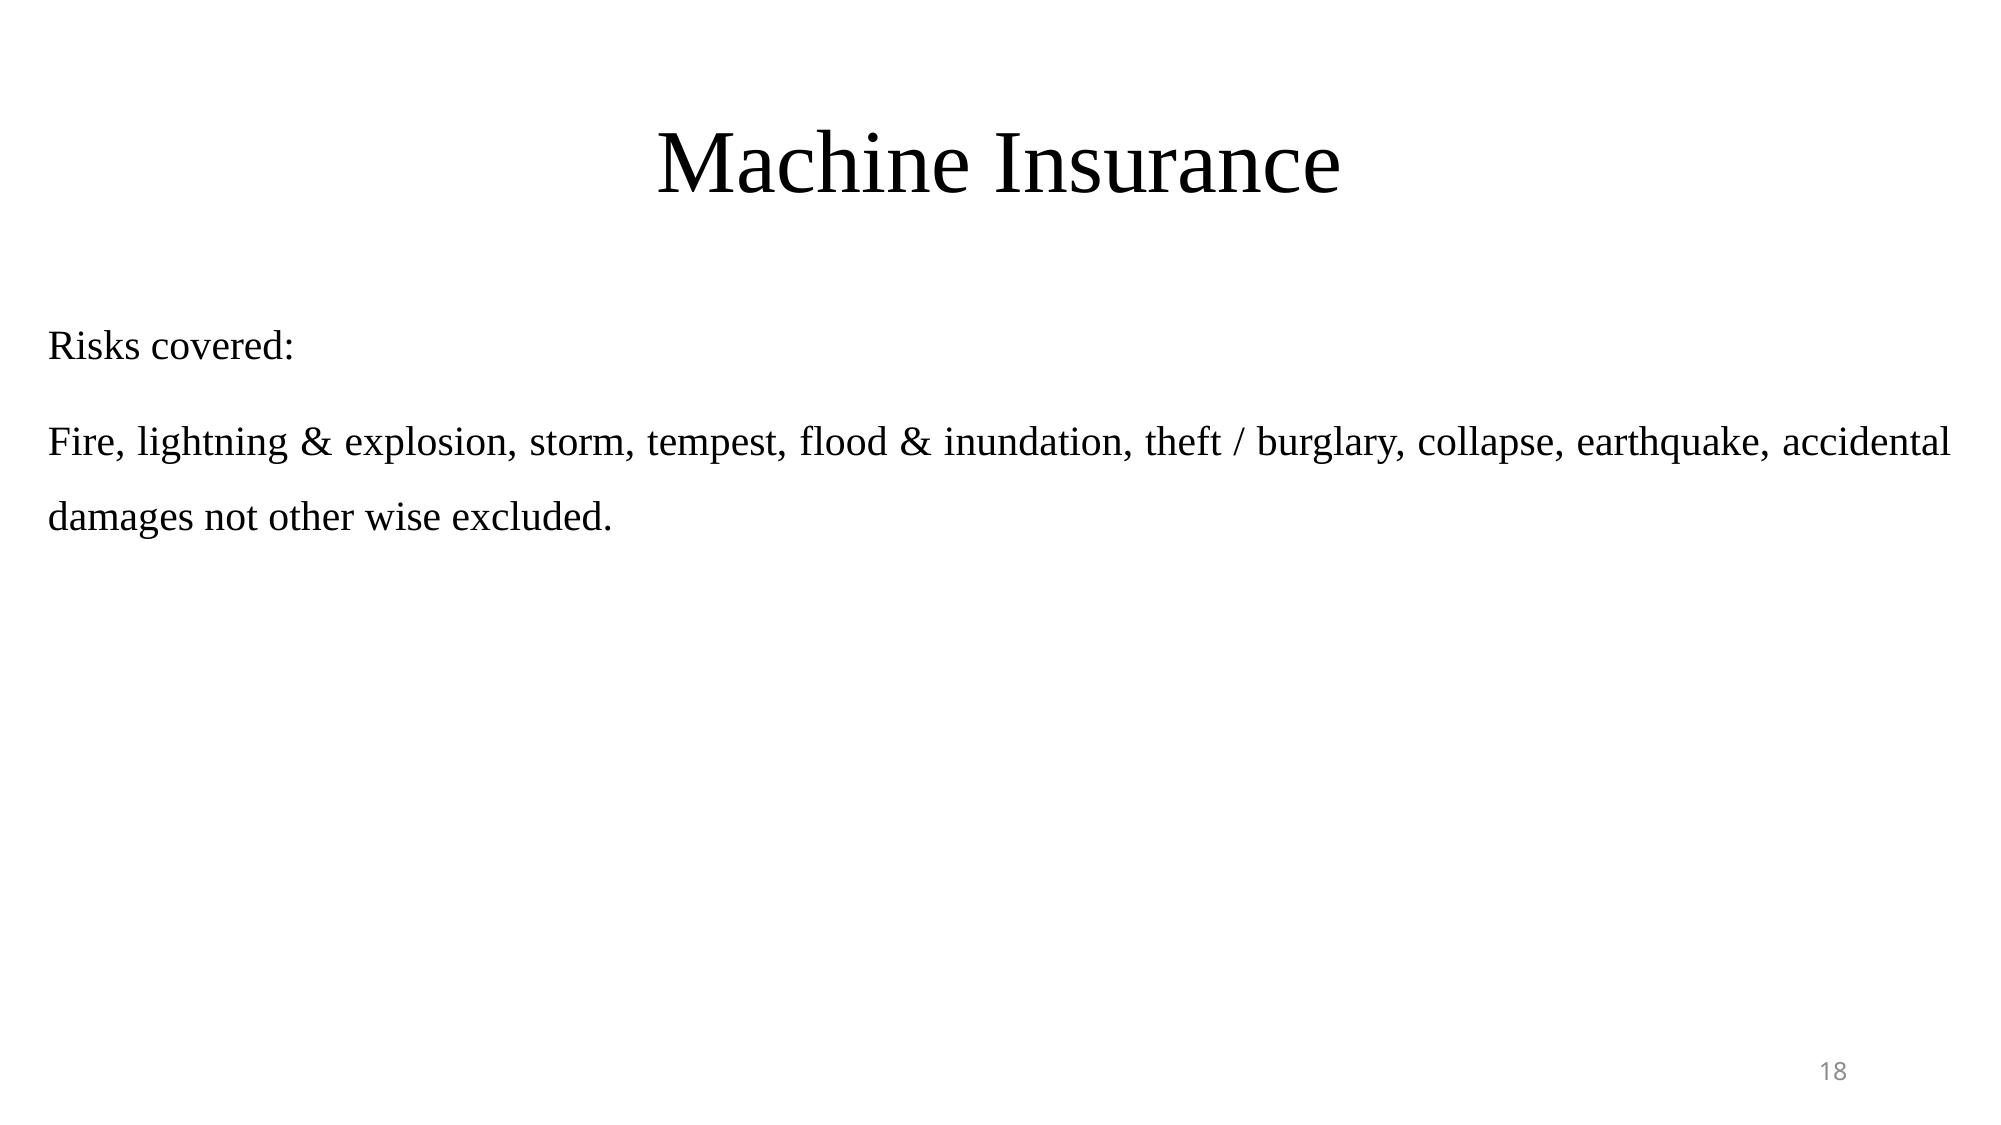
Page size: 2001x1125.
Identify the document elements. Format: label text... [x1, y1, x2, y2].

slide_number 18 [1412, 1042, 1863, 1103]
list Risks covered: Fire, lightning & explosion, storm, tempest, flood & inundation, theft / burglary, collapse, earthquake, accidental damages not other wise excluded. [32, 285, 1969, 938]
title Machine Insurance [32, 107, 1969, 221]
